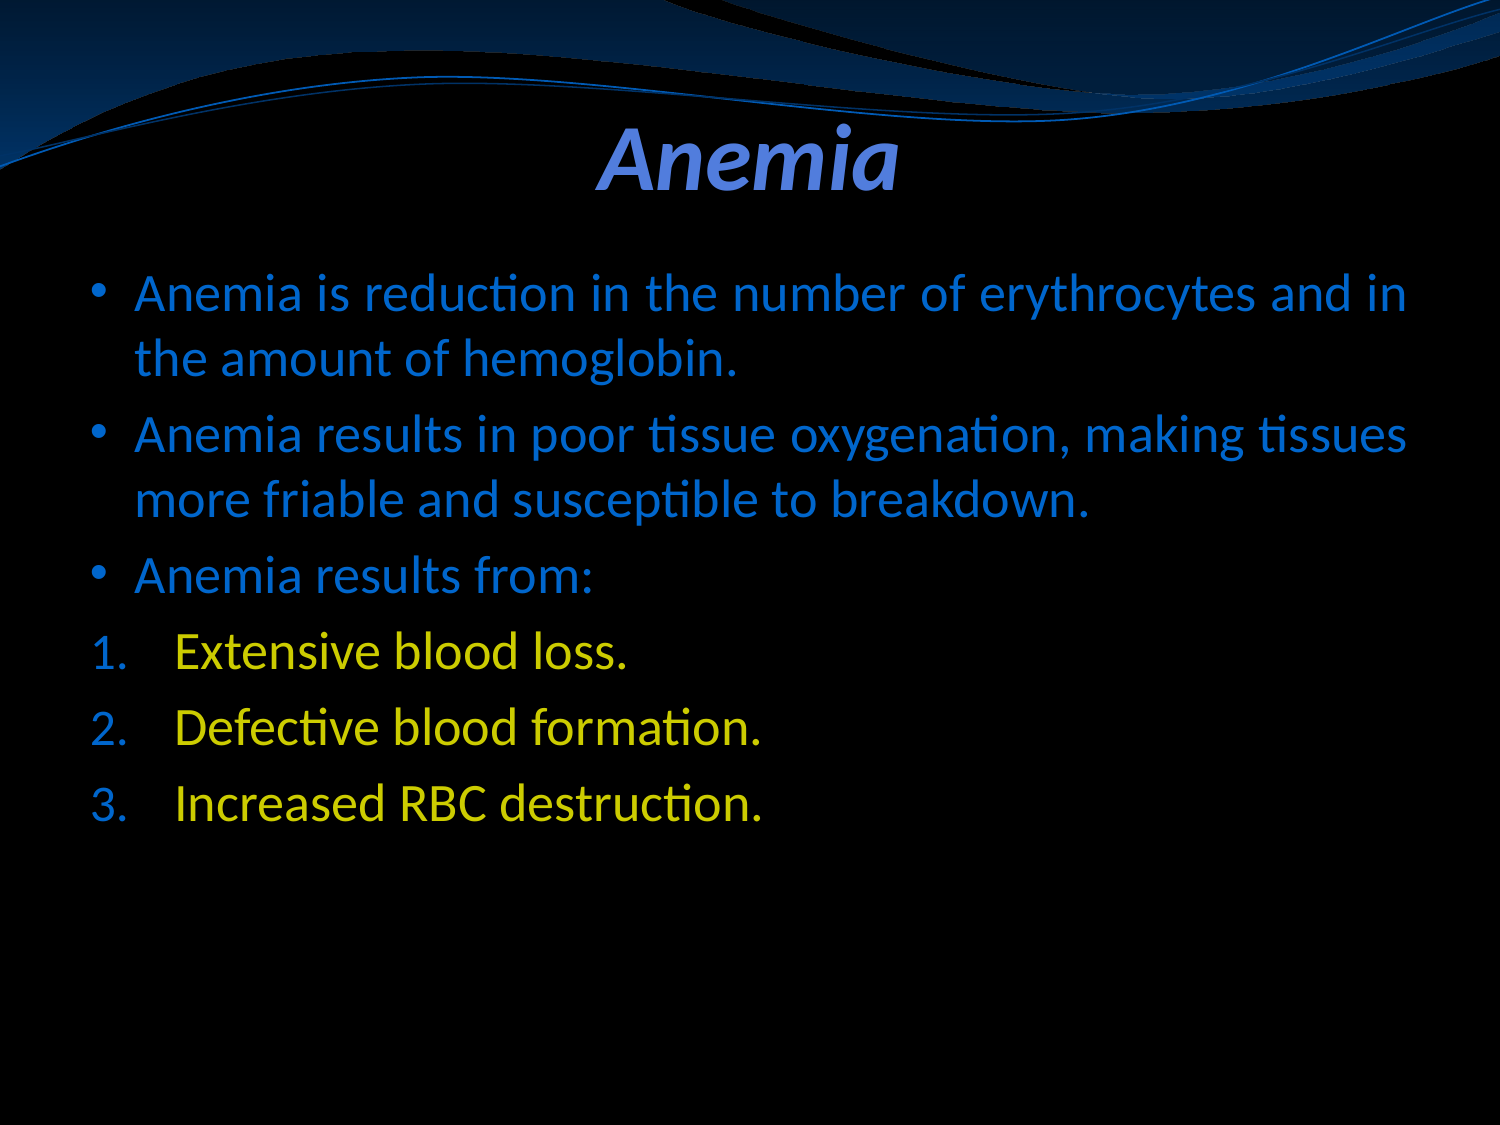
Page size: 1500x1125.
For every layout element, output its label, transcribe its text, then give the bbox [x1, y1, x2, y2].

title Anemia [75, 87, 1425, 210]
list Anemia is reduction in the number of erythrocytes and in the amount of hemoglobin. Anemia results in poor tissue oxygenation, making tissues more friable and susceptible to breakdown. Anemia results from: Extensive blood loss. Defective blood formation. Increased RBC destruction. [75, 249, 1425, 1038]
